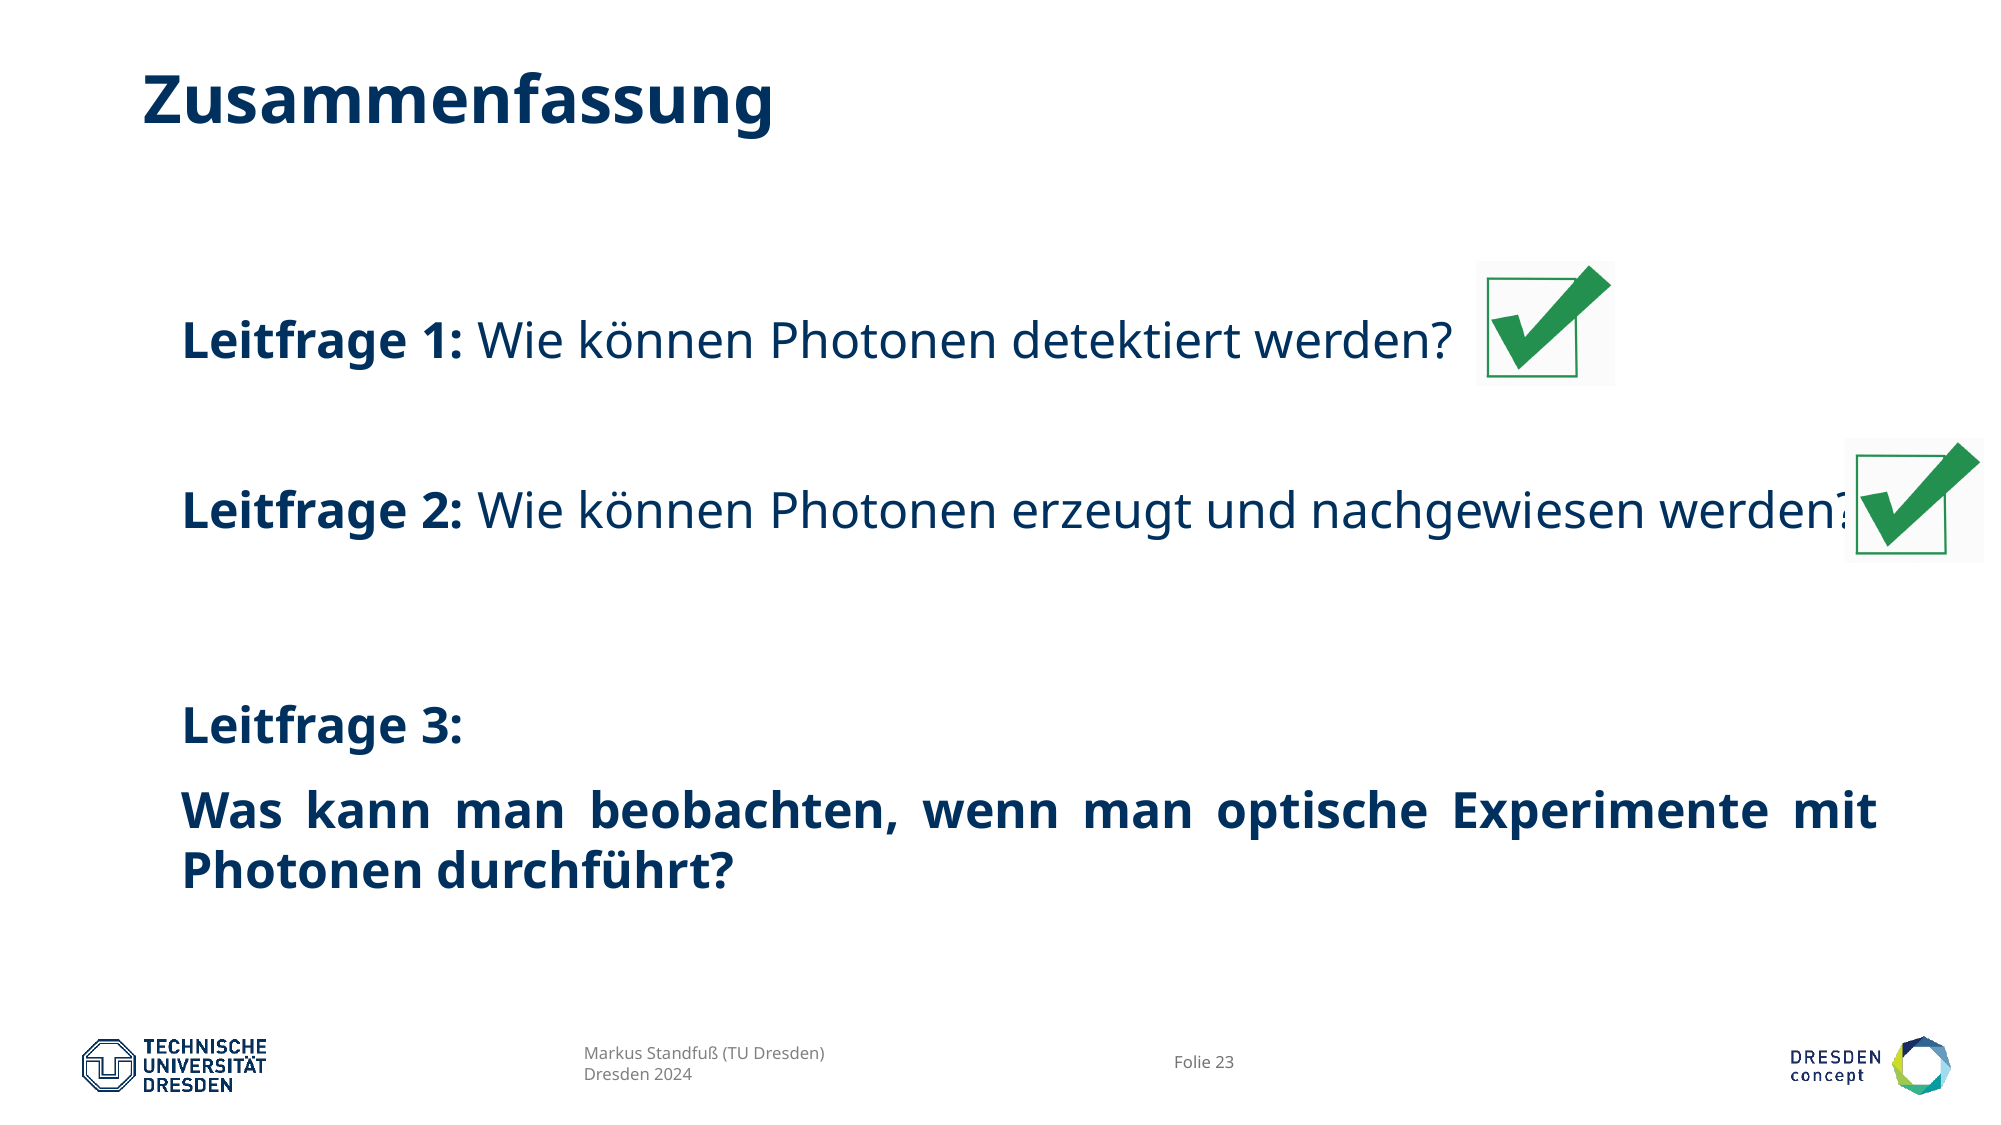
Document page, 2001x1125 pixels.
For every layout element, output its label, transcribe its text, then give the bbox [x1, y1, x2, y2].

title Zusammenfassung [143, 56, 1879, 169]
picture [1476, 261, 1615, 386]
picture [82, 1039, 266, 1092]
picture [1844, 438, 1984, 563]
list Leitfrage 1: Wie können Photonen detektiert werden? Leitfrage 2: Wie können Photonen erzeugt und nachgewiesen werden? Leitfrage 3: Was kann man beobachten, wenn man optische Experimente mit Photonen durchführt? [143, 243, 1879, 956]
picture [1791, 1036, 1951, 1095]
